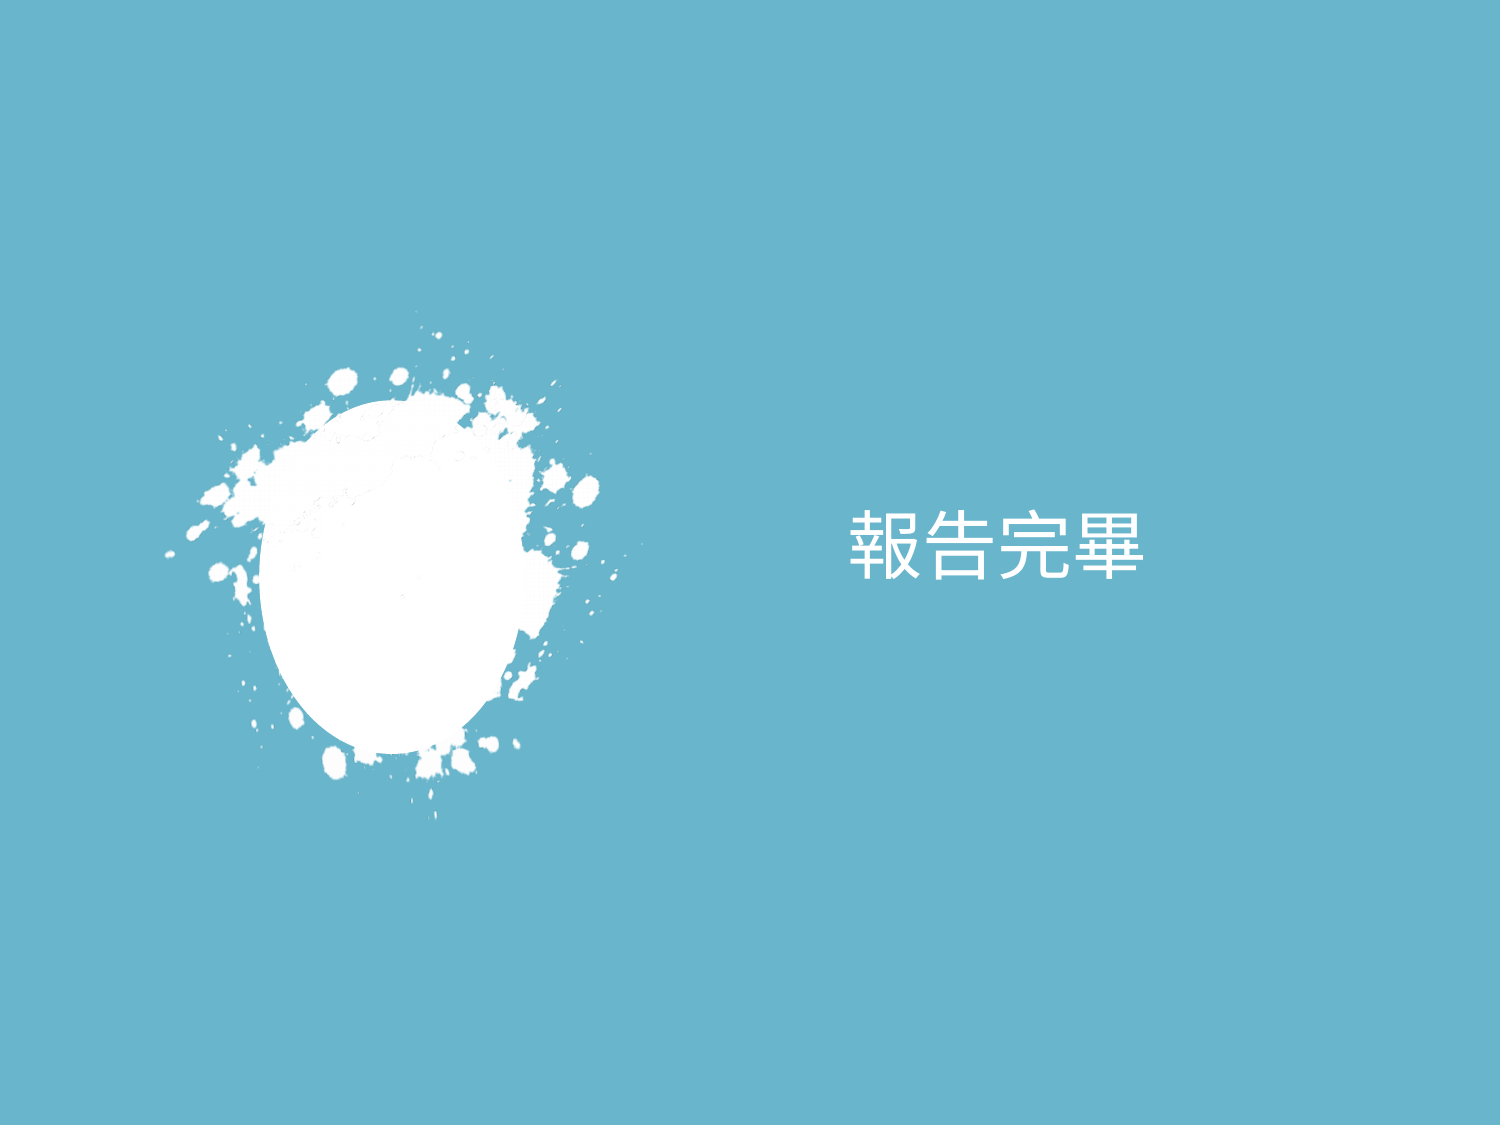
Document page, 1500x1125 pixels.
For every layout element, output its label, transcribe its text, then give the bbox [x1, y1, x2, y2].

picture [131, 257, 701, 841]
list 報告完畢 [832, 491, 1235, 596]
